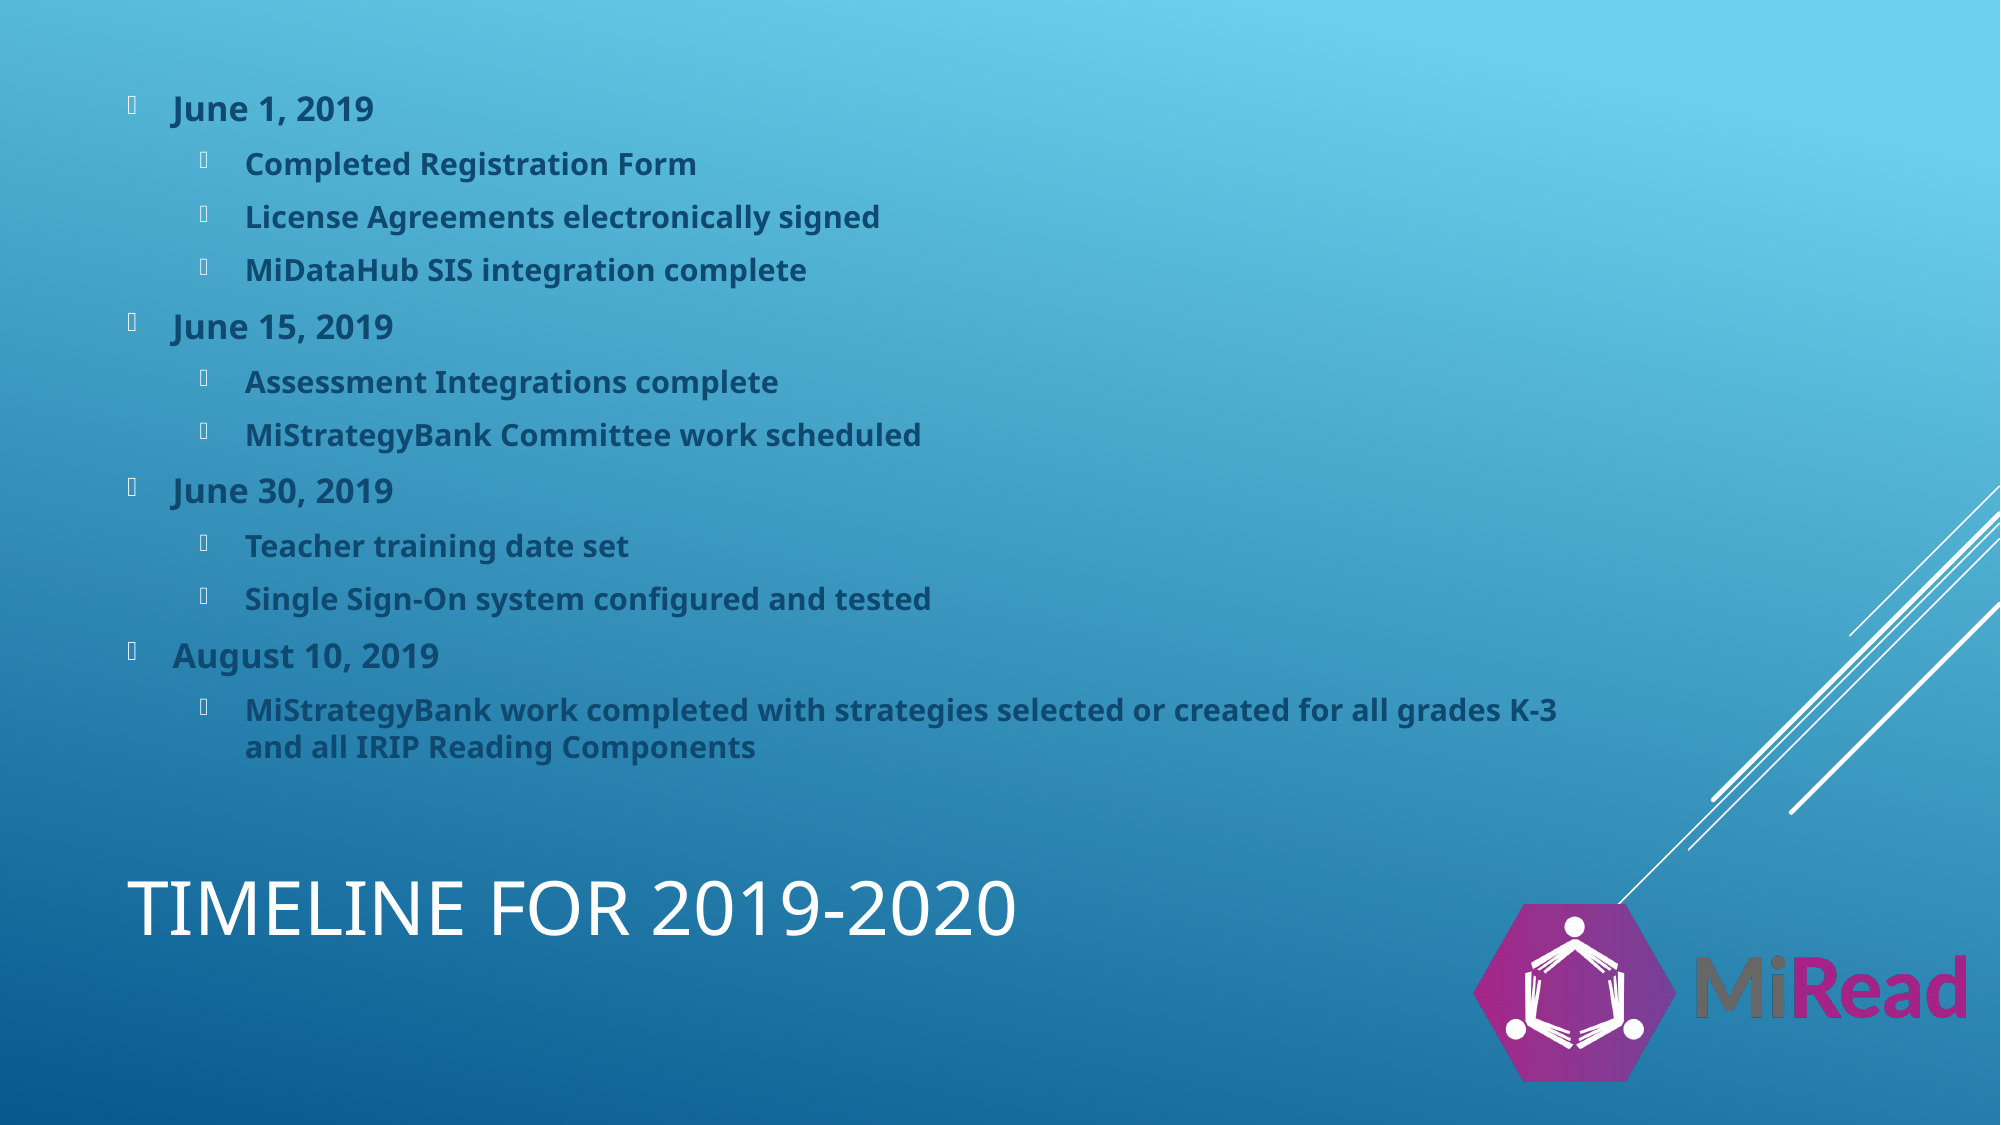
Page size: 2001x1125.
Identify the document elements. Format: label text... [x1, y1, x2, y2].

list June 1, 2019 Completed Registration Form License Agreements electronically signed MiDataHub SIS integration complete June 15, 2019 Assessment Integrations complete MiStrategyBank Committee work scheduled June 30, 2019 Teacher training date set Single Sign-On system configured and tested August 10, 2019 MiStrategyBank work completed with strategies selected or created for all grades K-3 and all IRIP Reading Components [112, 78, 1610, 775]
picture [1473, 904, 1966, 1082]
title Timeline for 2019-2020 [112, 781, 1513, 1029]
